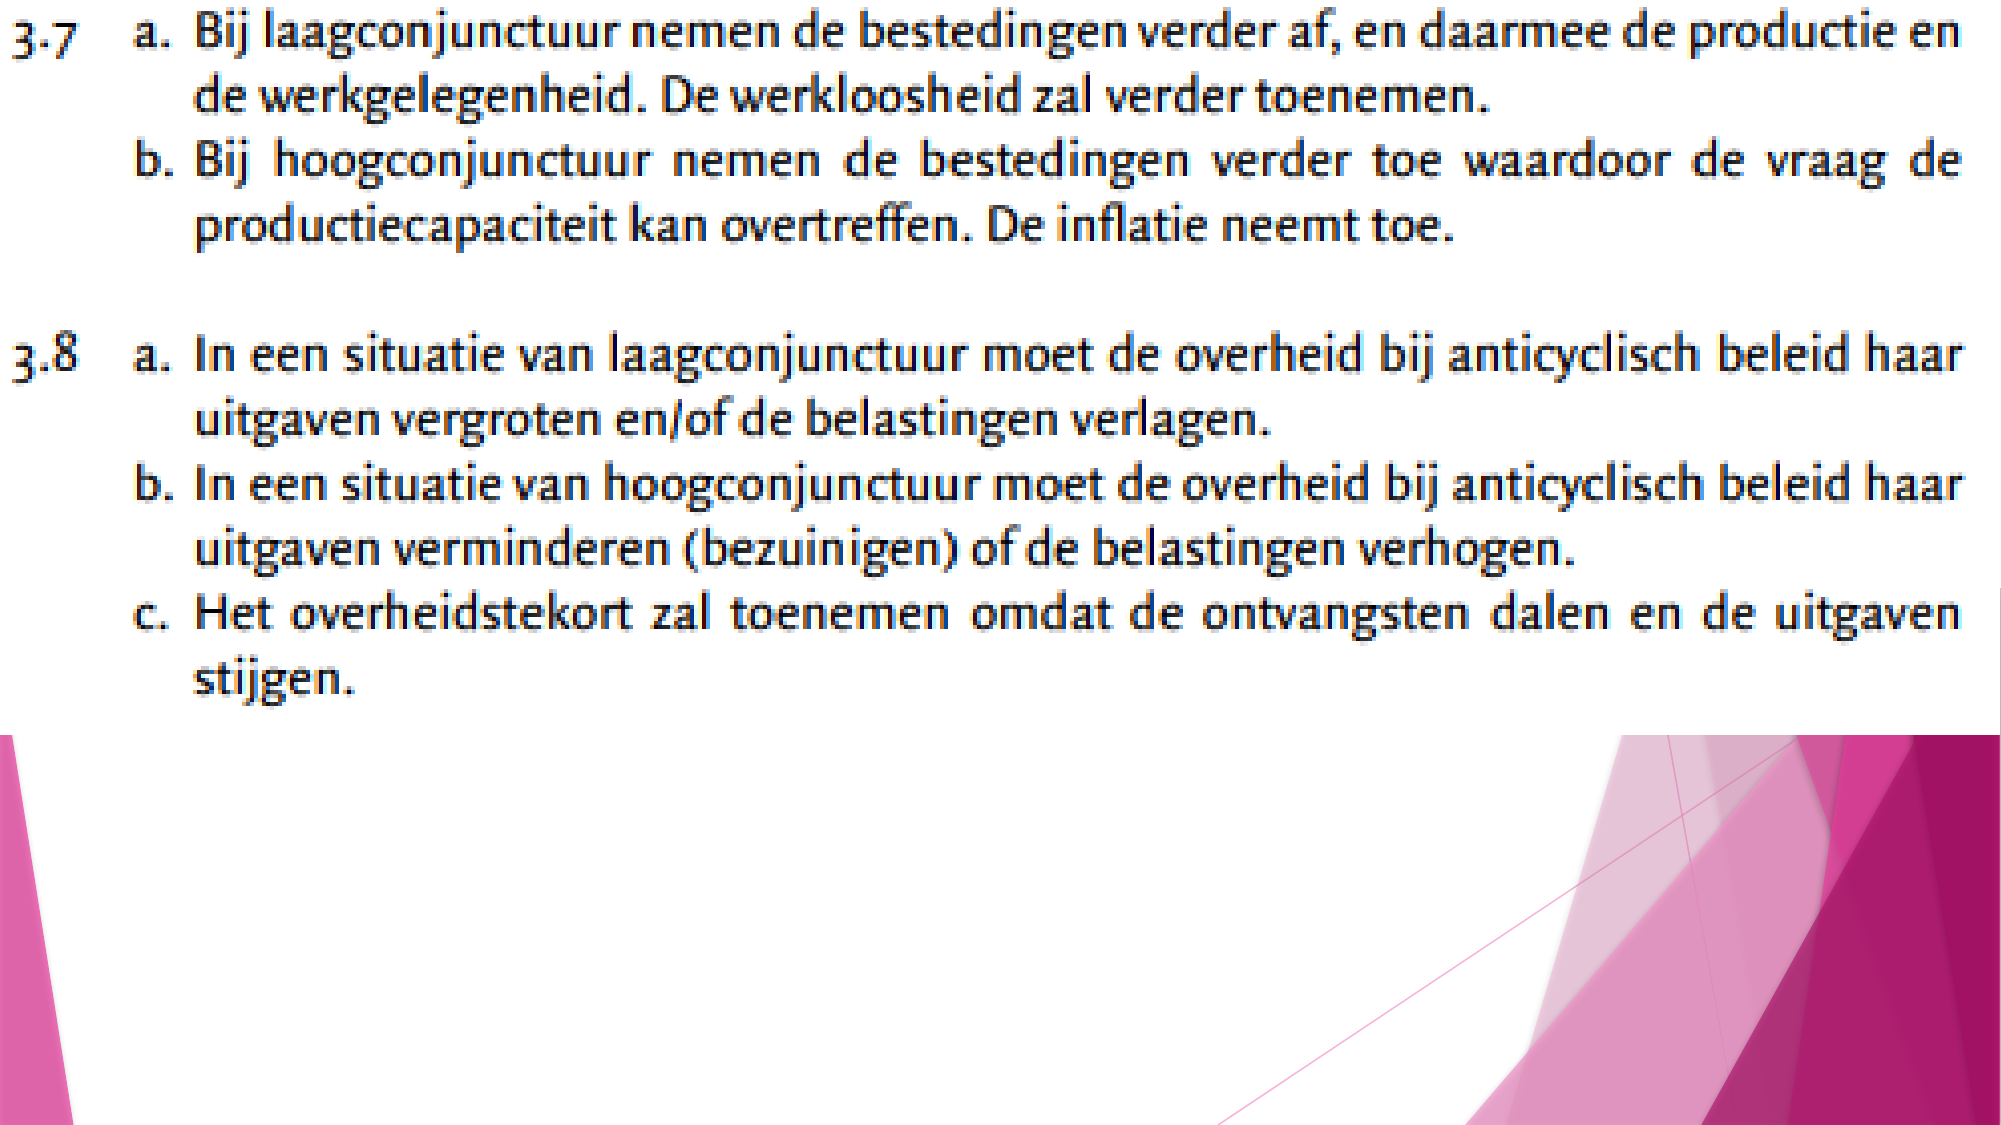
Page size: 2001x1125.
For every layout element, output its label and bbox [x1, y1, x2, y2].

picture [0, 0, 2001, 736]
